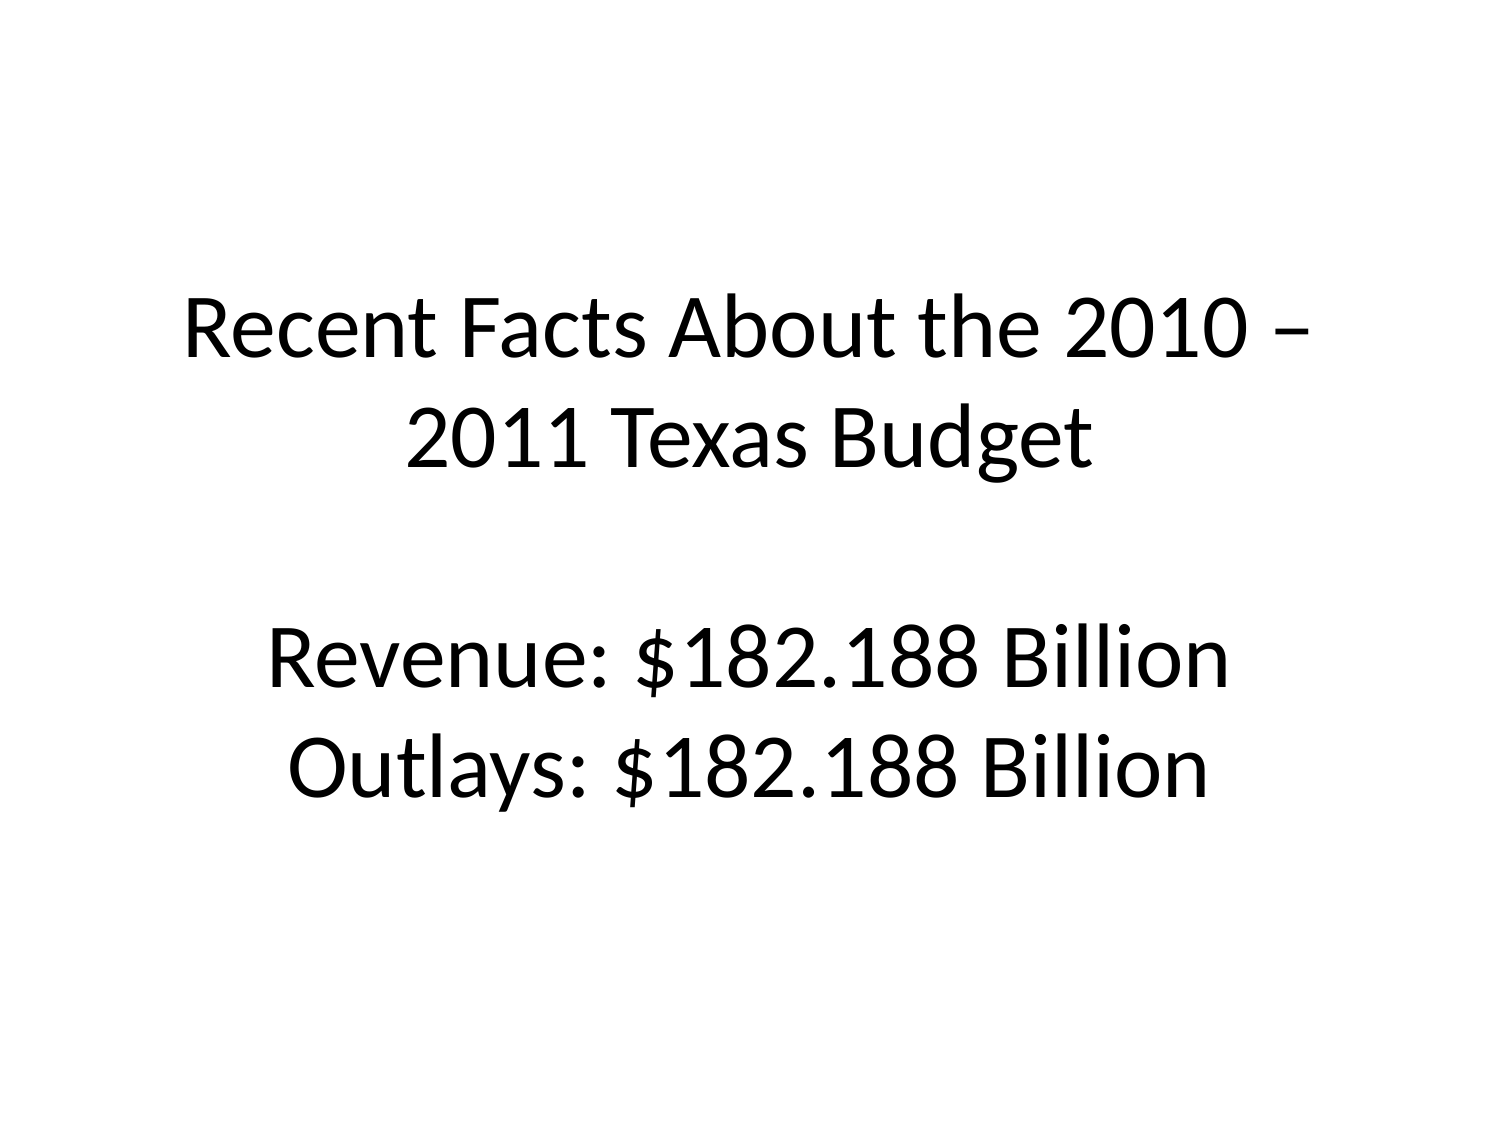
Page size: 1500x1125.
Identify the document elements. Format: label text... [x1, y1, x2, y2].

title Recent Facts About the 2010 – 2011 Texas Budget Revenue: $182.188 Billion Outlays: $182.188 Billion [74, 44, 1426, 1038]
